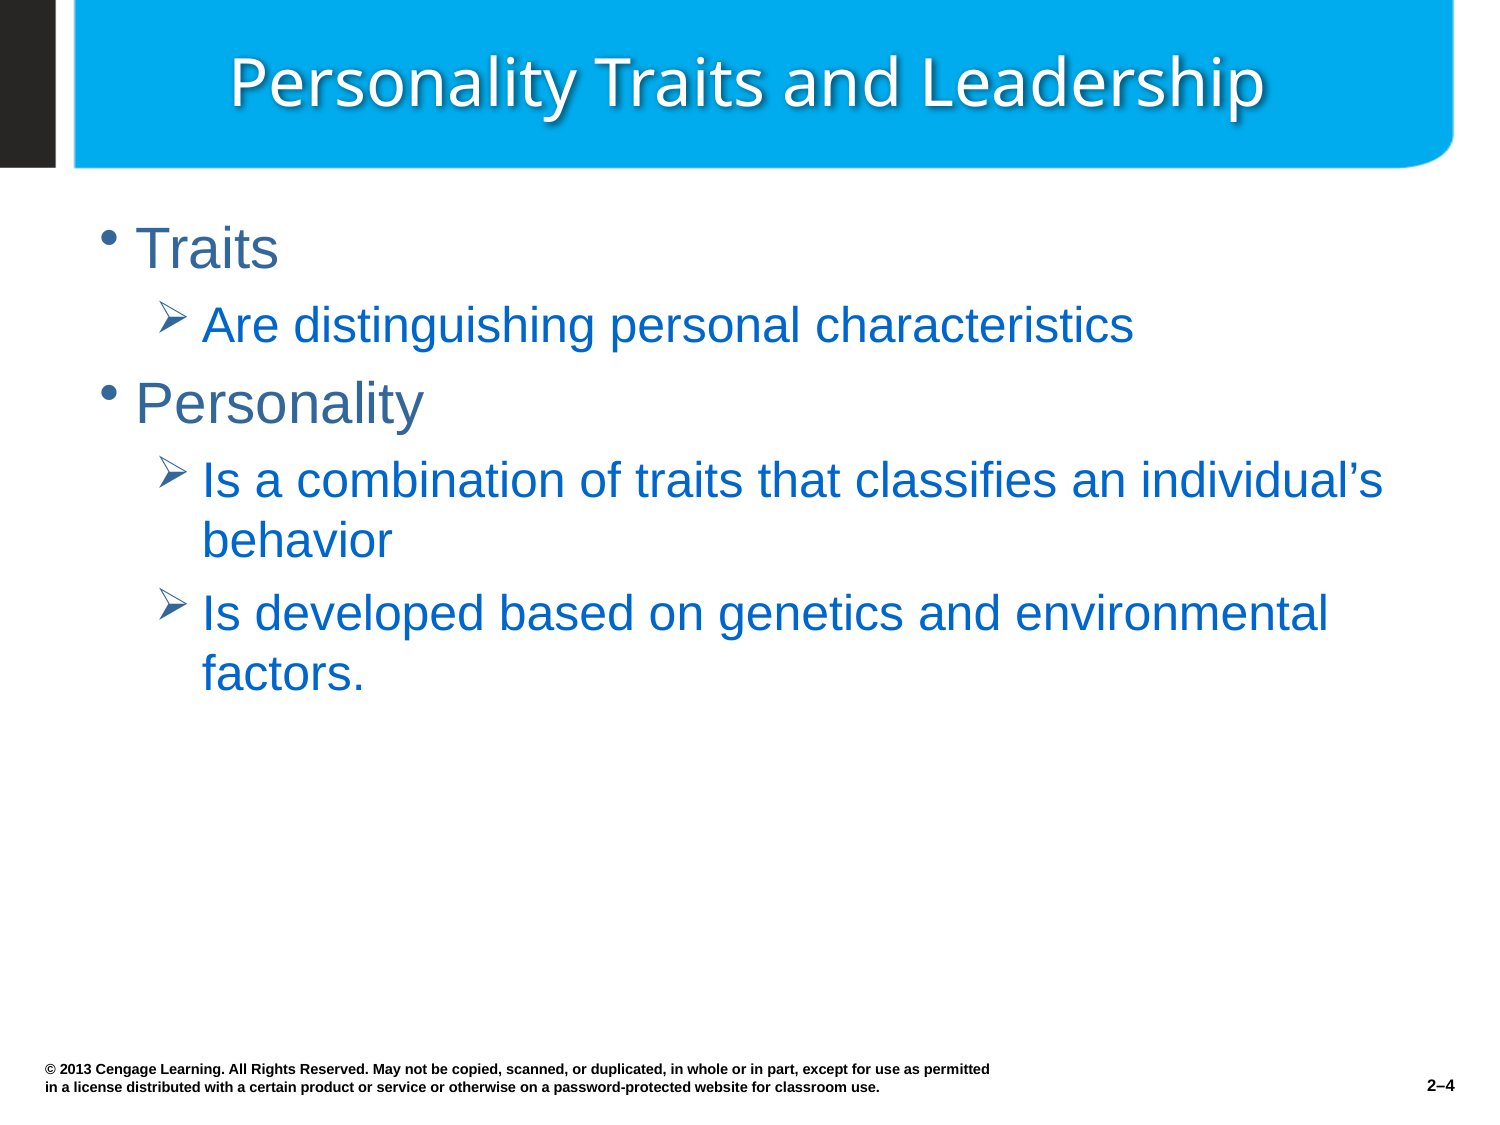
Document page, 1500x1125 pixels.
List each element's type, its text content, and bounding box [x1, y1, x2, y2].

picture [0, 0, 1456, 171]
title Personality Traits and Leadership [85, 32, 1411, 128]
footer © 2013 Cengage Learning. All Rights Reserved. May not be copied, scanned, or duplicated, in whole or in part, except for use as permitted in a license distributed with a certain product or service or otherwise on a password-protected website for classroom use. [45, 1042, 1005, 1103]
list Traits Are distinguishing personal characteristics Personality Is a combination of traits that classifies an individual’s behavior Is developed based on genetics and environmental factors. [84, 202, 1414, 1043]
slide_number 2–4 [1092, 1042, 1455, 1103]
